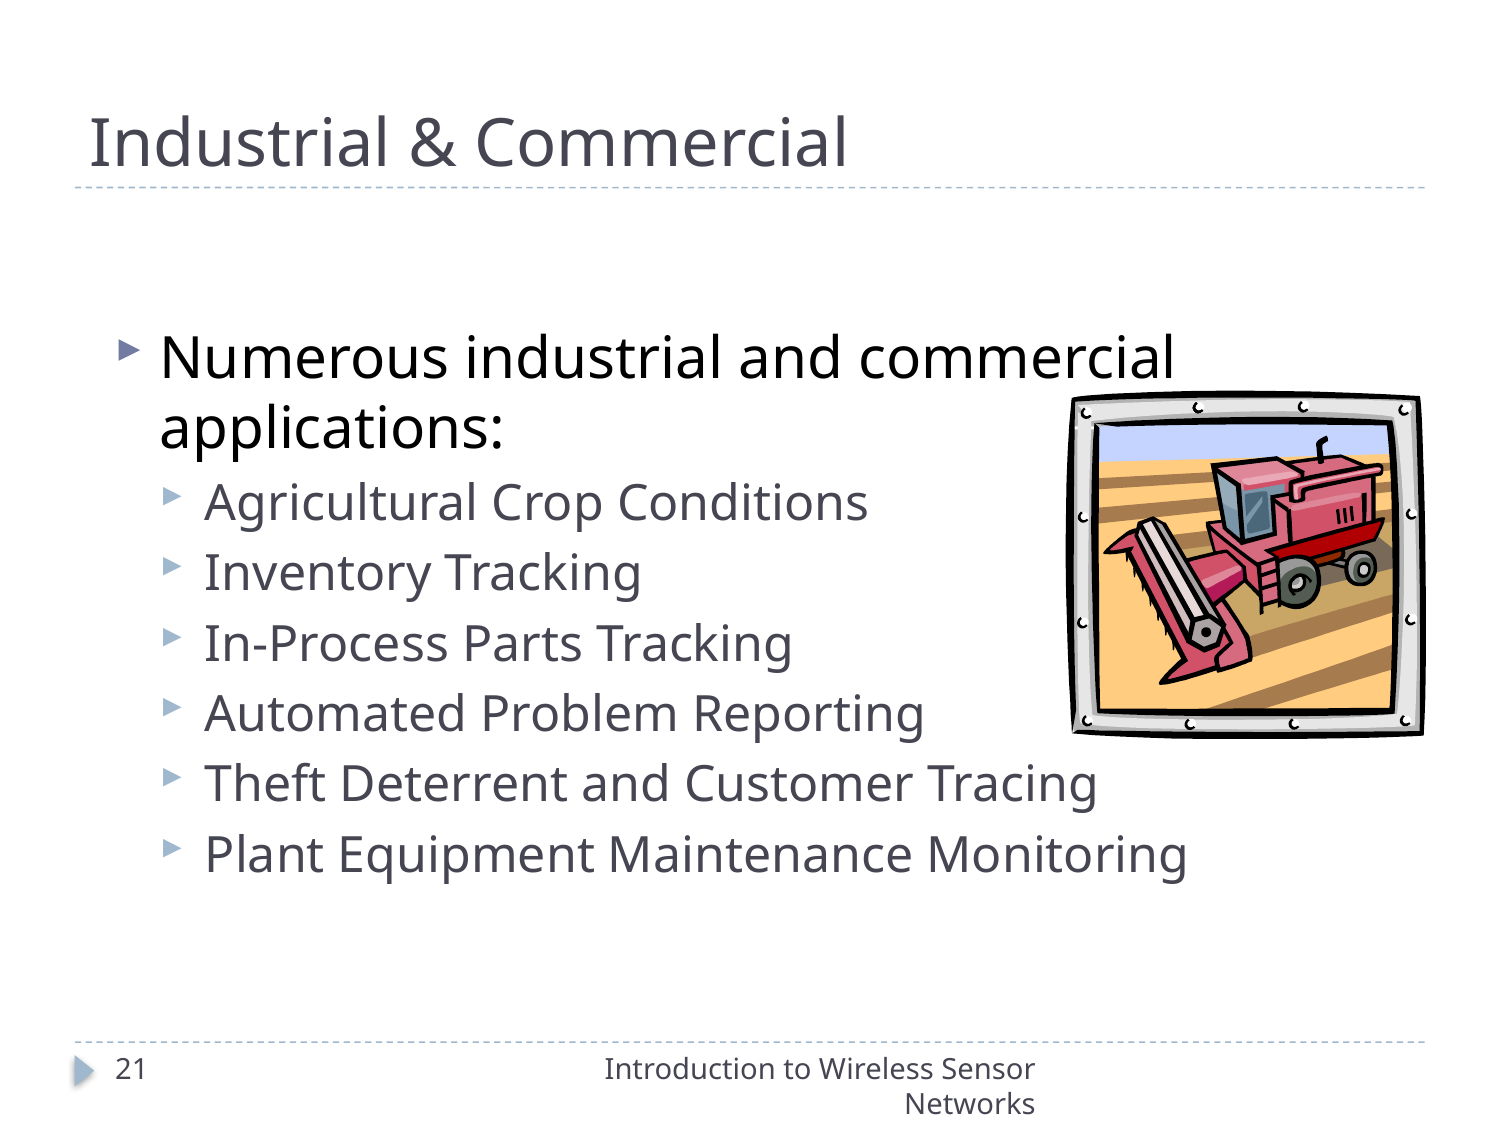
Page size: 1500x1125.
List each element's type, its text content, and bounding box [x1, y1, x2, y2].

picture [1062, 387, 1430, 743]
slide_number 21 [100, 1042, 426, 1103]
list Numerous industrial and commercial applications: Agricultural Crop Conditions Inventory Tracking In-Process Parts Tracking Automated Problem Reporting Theft Deterrent and Customer Tracing Plant Equipment Maintenance Monitoring [99, 312, 1400, 988]
title Industrial & Commercial [75, 24, 1425, 188]
footer Introduction to Wireless Sensor Networks [475, 1042, 1051, 1103]
